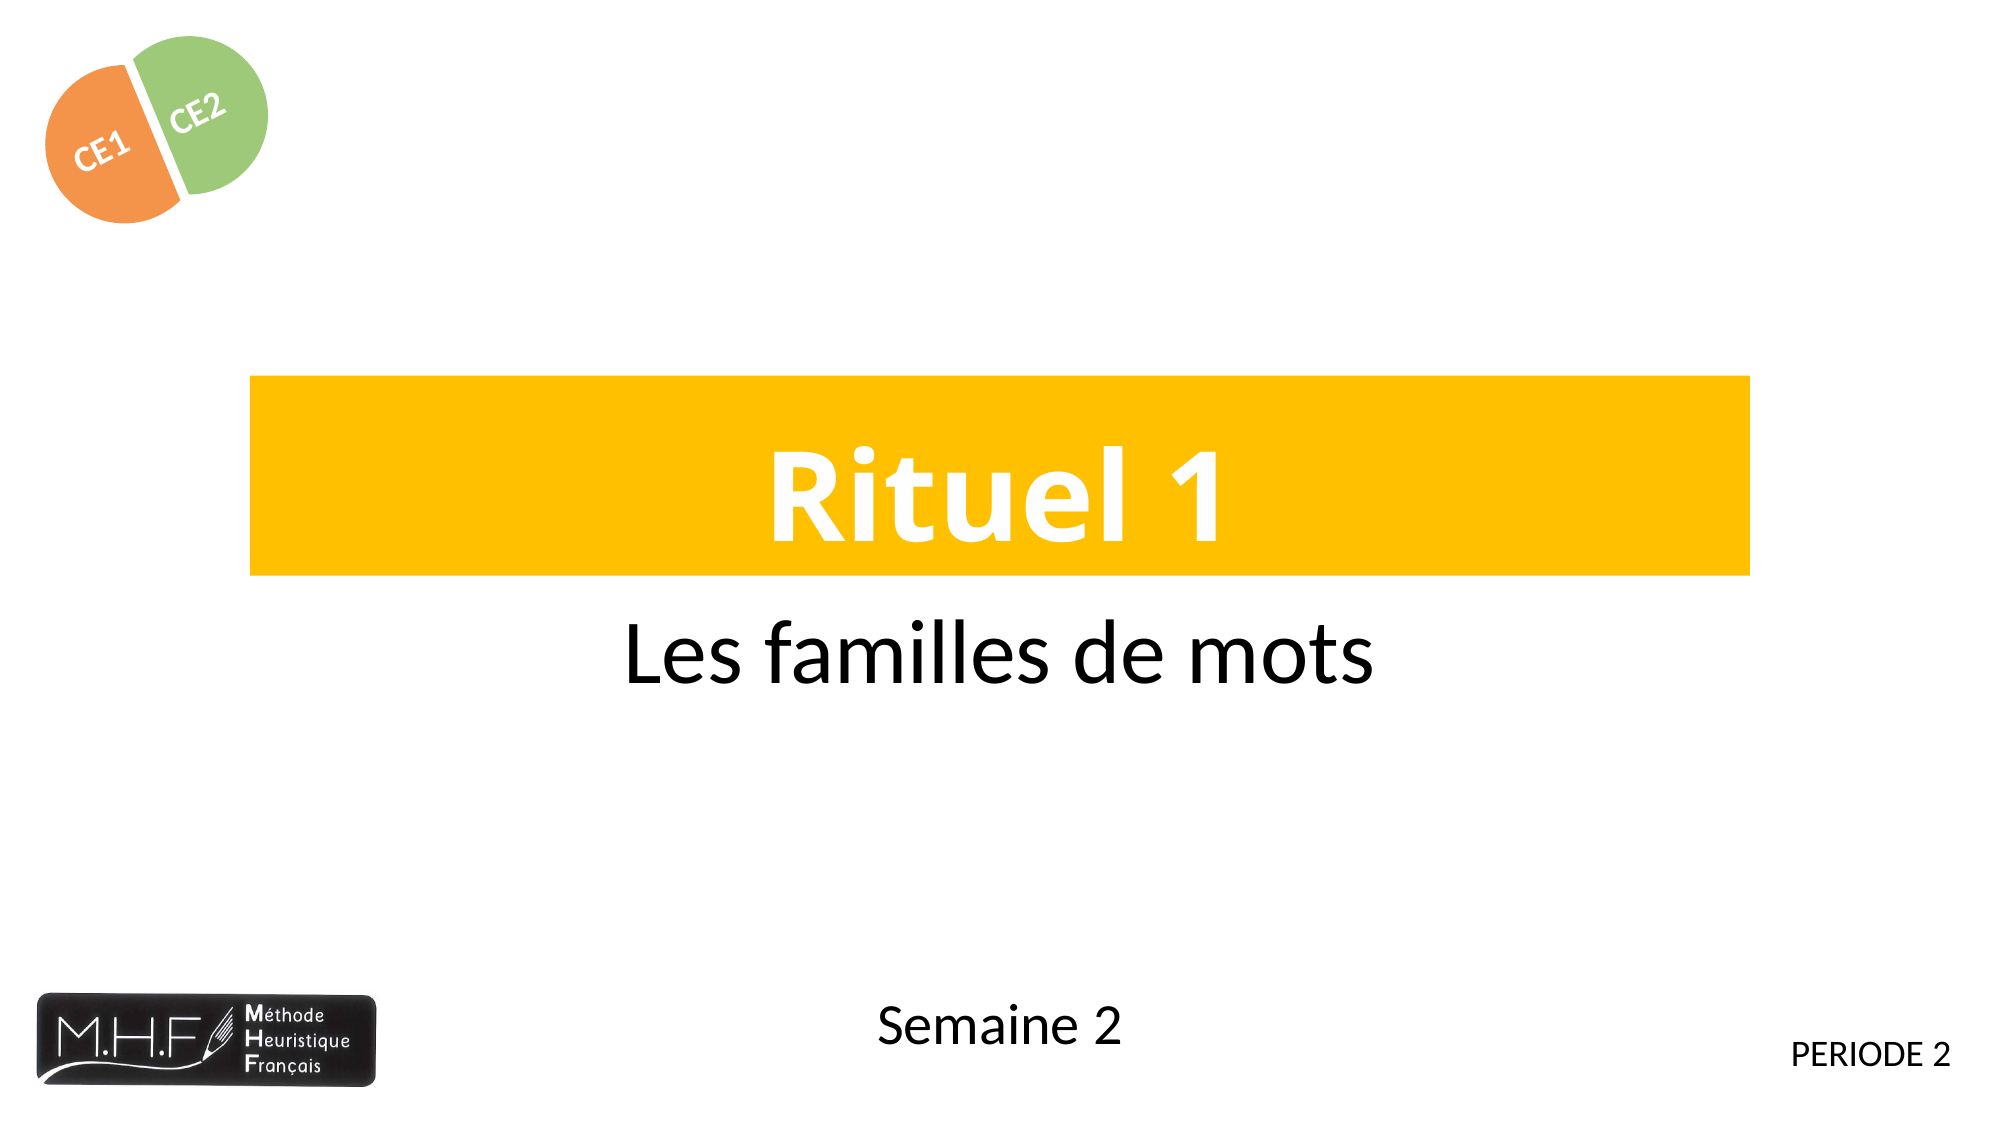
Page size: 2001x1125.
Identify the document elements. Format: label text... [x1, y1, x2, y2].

title Rituel 1 [249, 375, 1750, 576]
picture [33, 990, 379, 1089]
subtitle Les familles de mots [249, 597, 1750, 869]
text_box PERIODE 2 [1750, 1021, 1967, 1082]
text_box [45, 35, 269, 224]
text_box Semaine 2 [249, 987, 1750, 1118]
